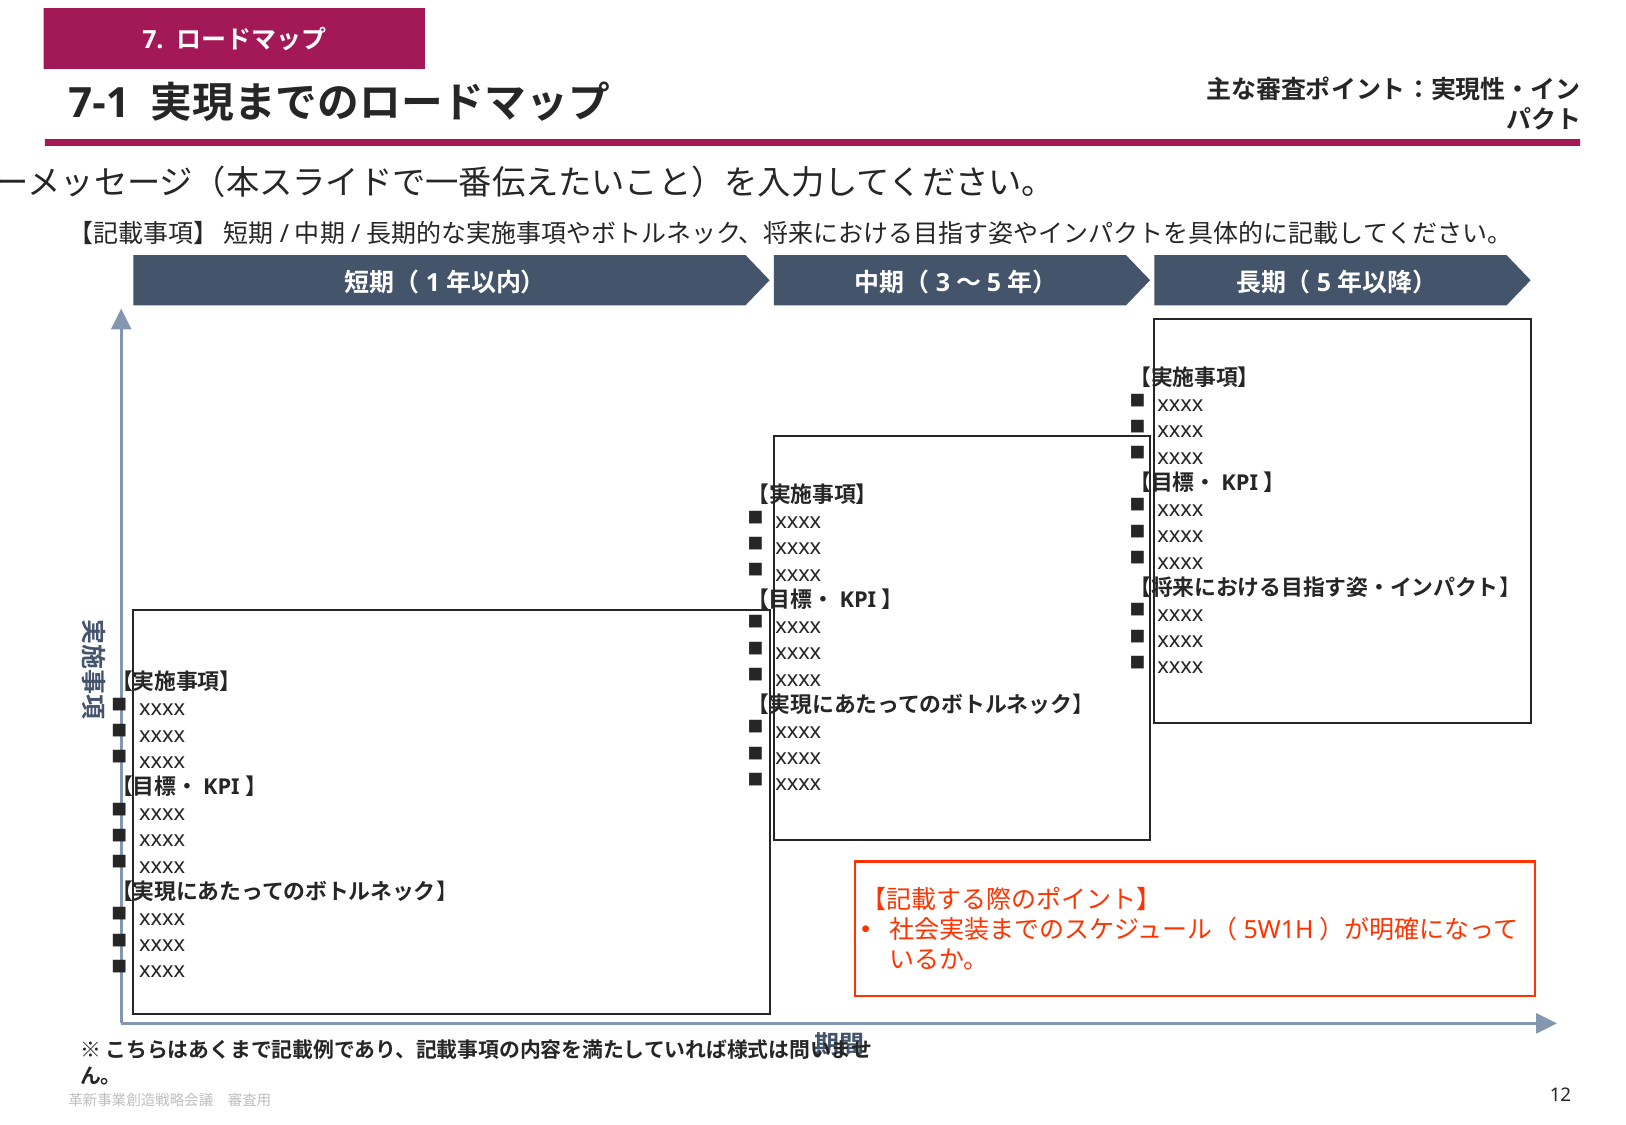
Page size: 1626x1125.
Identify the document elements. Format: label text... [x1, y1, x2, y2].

text_box 長期（5年以降） [1154, 255, 1531, 306]
text_box 期間 [798, 1032, 880, 1041]
footer 革新事業創造戦略会議 審査用 [68, 1080, 736, 1109]
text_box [120, 308, 1558, 1024]
text_box キーメッセージ（本スライドで一番伝えたいこと）を入力してください。 [0, 161, 1056, 202]
text_box 主な審査ポイント：実現性・インパクト [1183, 73, 1582, 134]
text_box 【記載事項】 短期/中期/長期的な実施事項やボトルネック、将来における目指す姿やインパクトを具体的に記載してください。 [68, 217, 1606, 248]
title 7-1 実現までのロードマップ [68, 70, 1557, 131]
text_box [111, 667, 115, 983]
text_box 短期（1年以内） [133, 255, 770, 306]
text_box 7. ロードマップ [43, 8, 425, 69]
text_box ※こちらはあくまで記載例であり、記載事項の内容を満たしていれば様式は問いません。 [68, 1041, 903, 1082]
text_box 中期（3～5年） [773, 255, 1151, 306]
text_box 実施事項 [73, 613, 115, 727]
